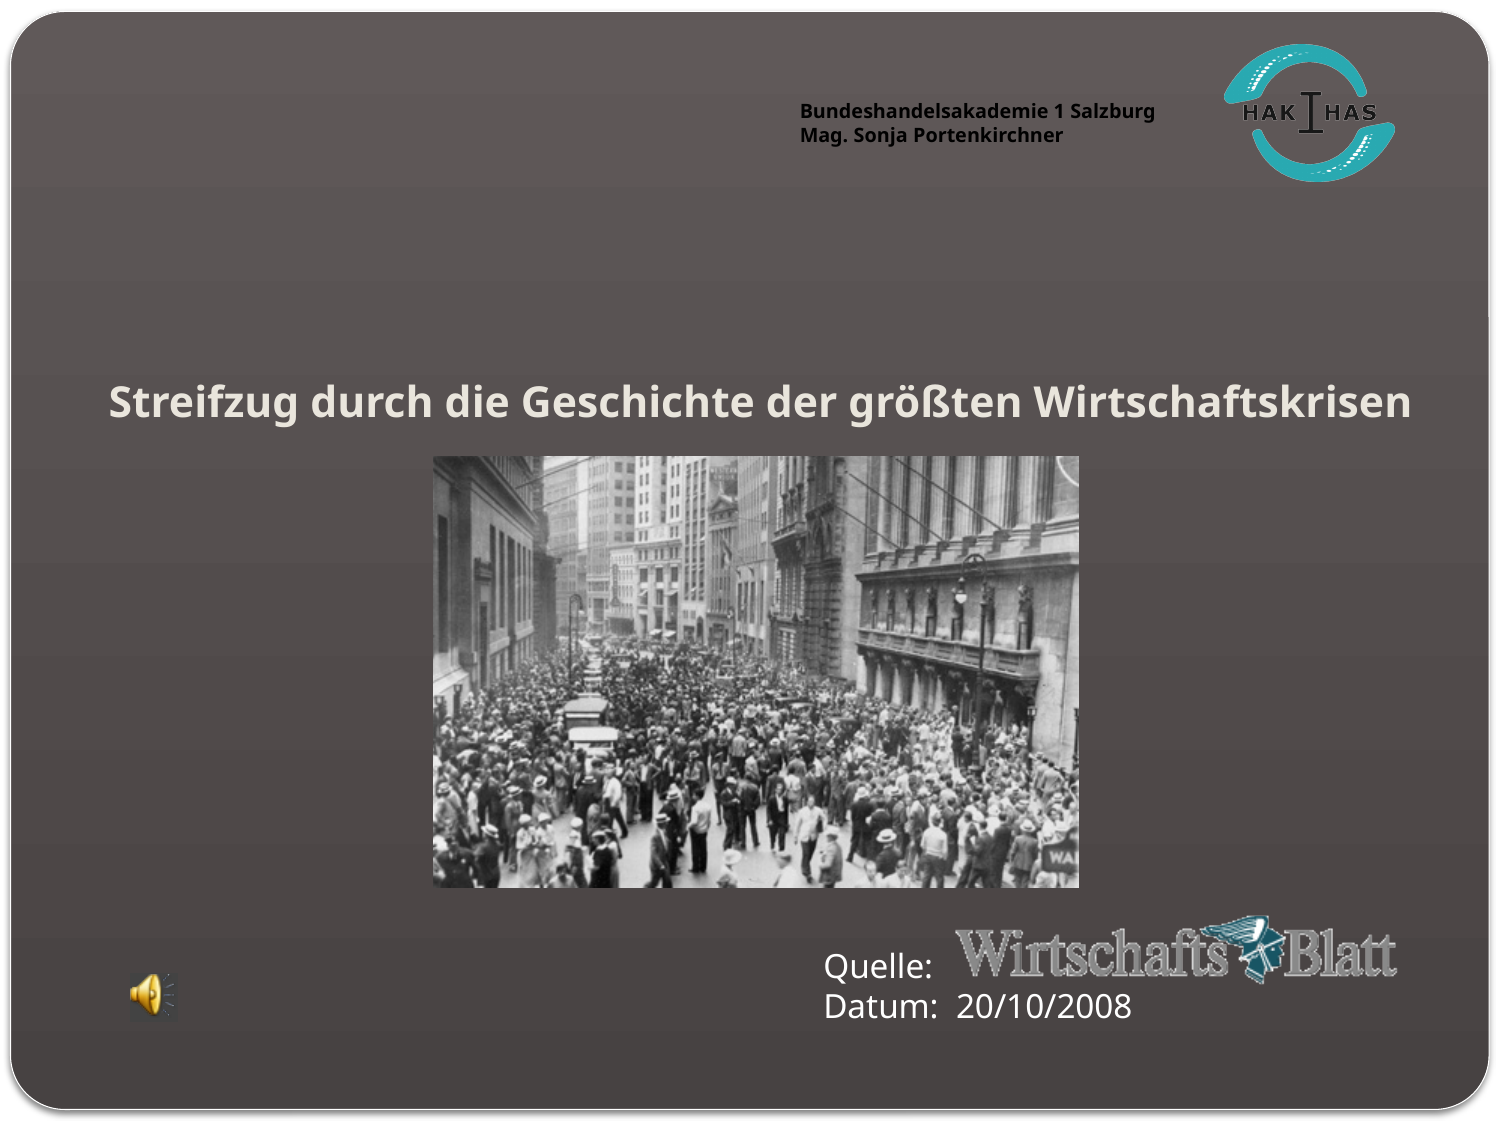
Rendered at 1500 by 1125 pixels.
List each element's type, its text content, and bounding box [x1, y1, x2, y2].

picture [947, 913, 1405, 990]
text_box Quelle: Datum: 20/10/2008 [808, 937, 1465, 1032]
picture [128, 972, 180, 1023]
title Streifzug durch die Geschichte der größten Wirtschaftskrisen [93, 269, 1444, 493]
text_box Bundeshandelsakademie 1 Salzburg Mag. Sonja Portenkirchner [785, 91, 1218, 154]
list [432, 456, 1079, 888]
picture [1224, 44, 1395, 182]
